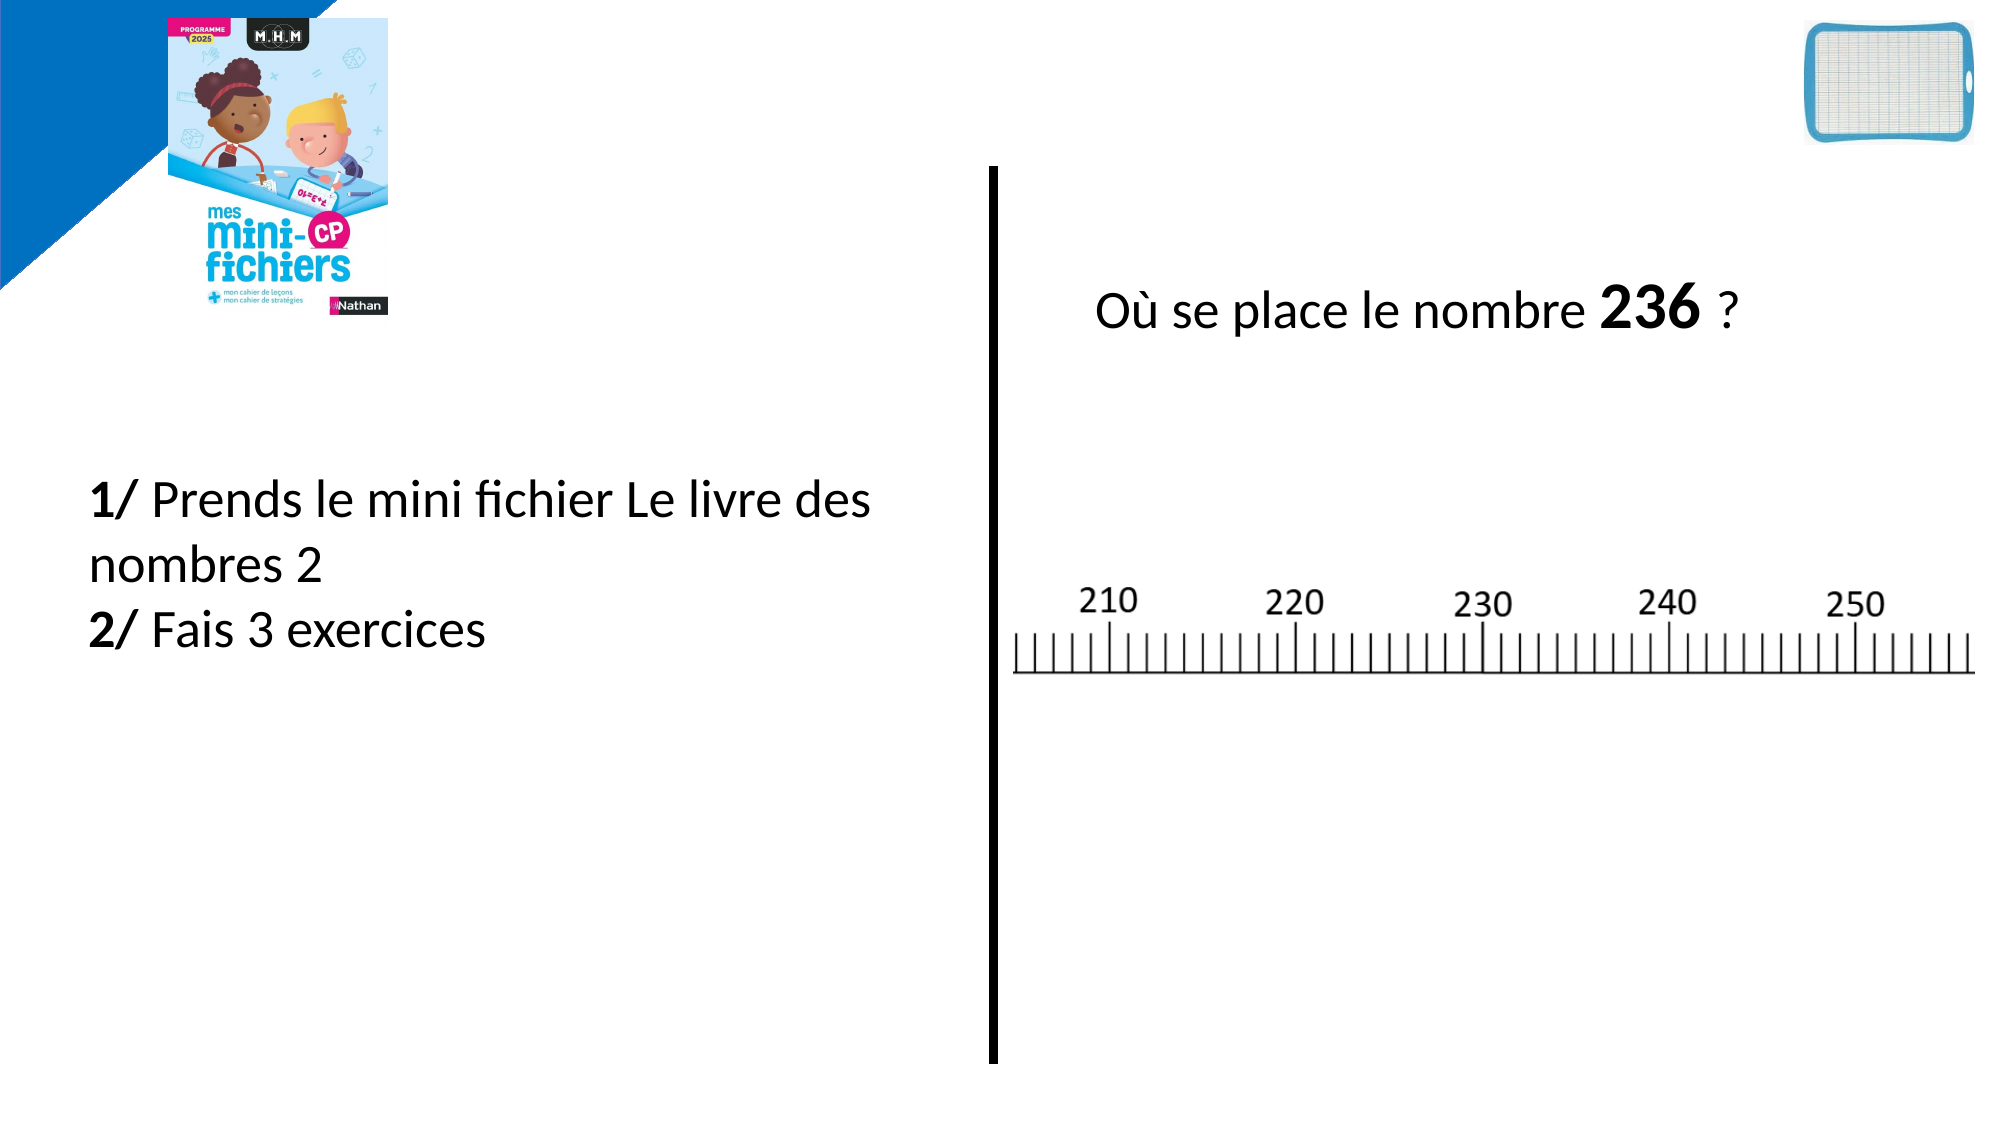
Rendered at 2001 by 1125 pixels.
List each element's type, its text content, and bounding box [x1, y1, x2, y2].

text_box [0, 0, 337, 290]
picture [168, 18, 388, 330]
text_box Où se place le nombre 236 ? [1080, 254, 2000, 350]
picture [1013, 562, 1975, 689]
text_box 1/ Prends le mini fichier Le livre des nombres 2 2/ Fais 3 exercices [73, 456, 993, 667]
picture [1803, 20, 1975, 145]
